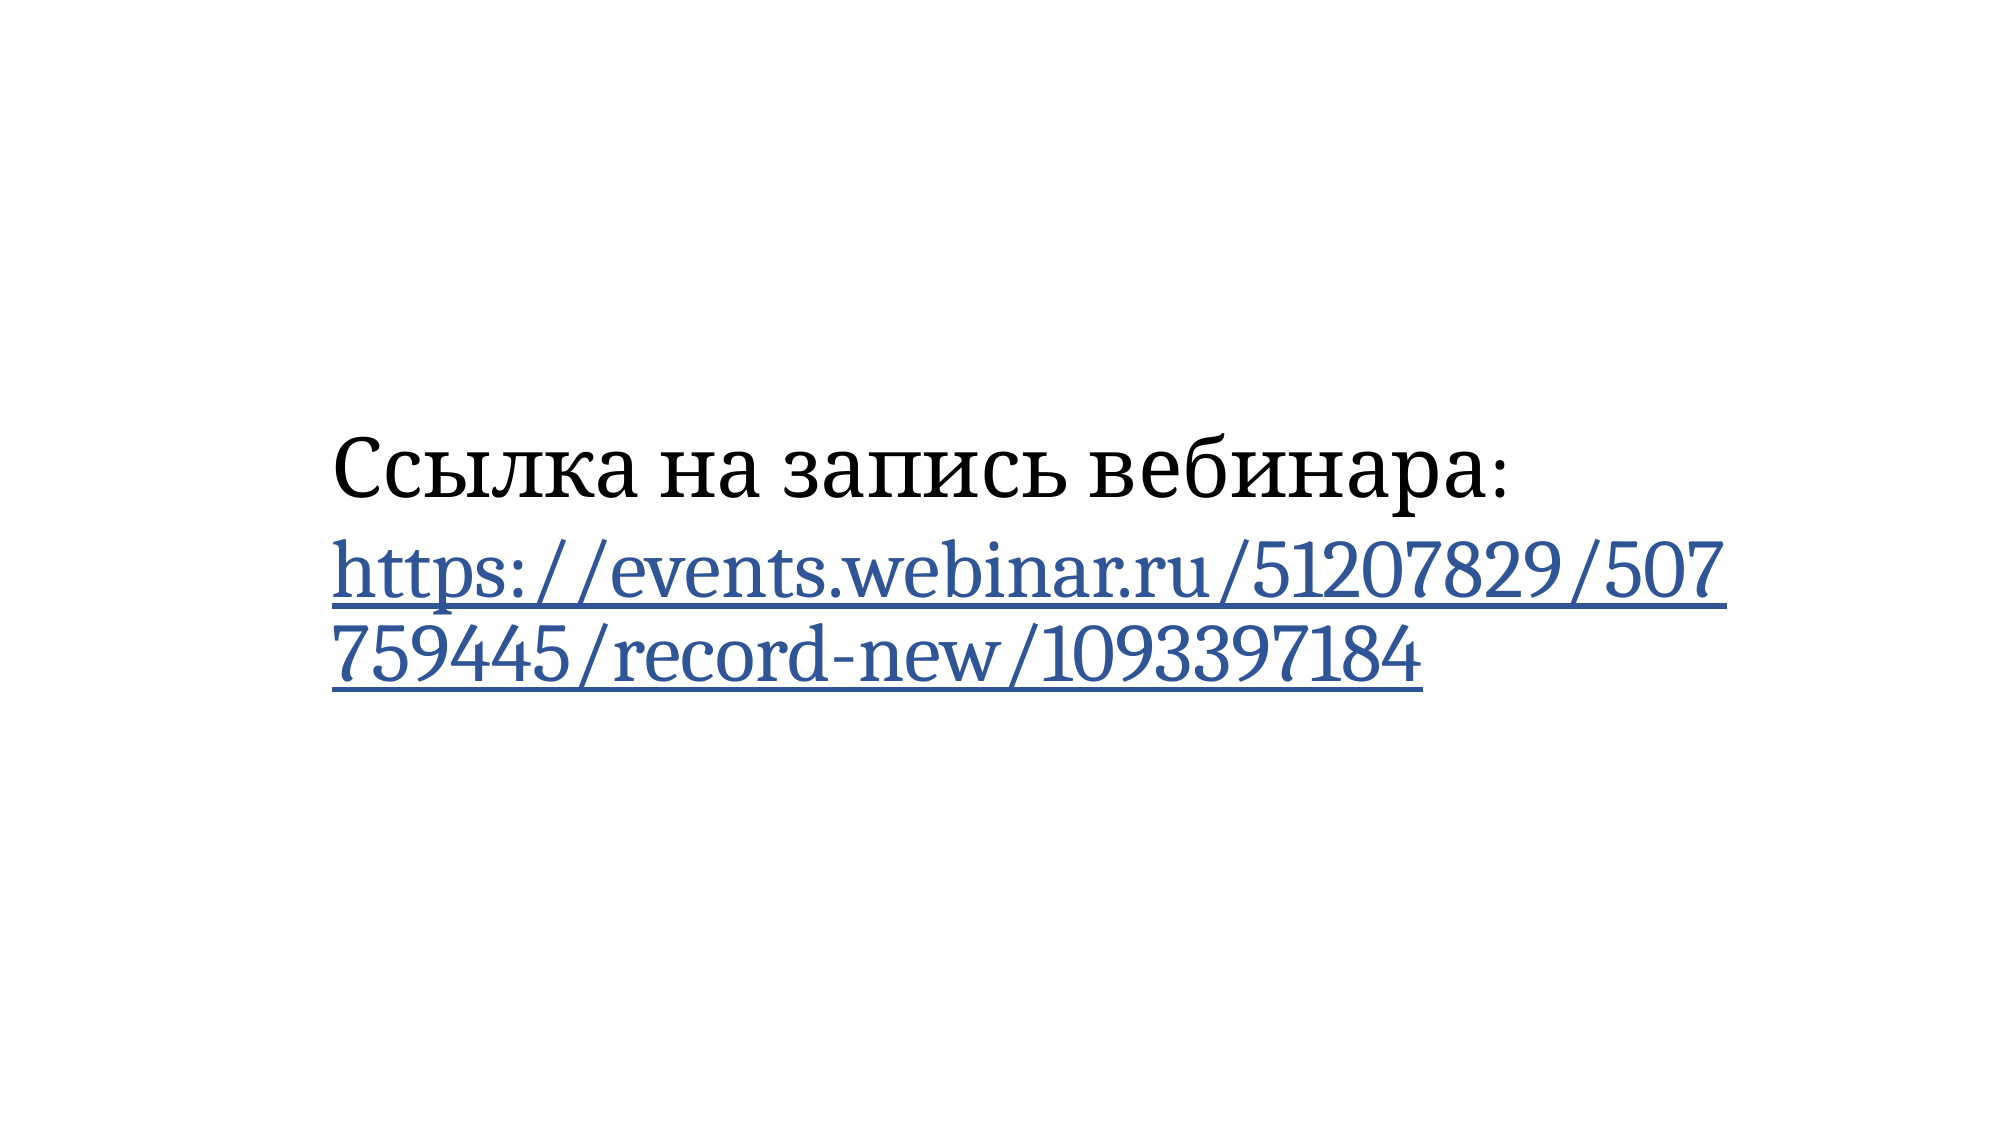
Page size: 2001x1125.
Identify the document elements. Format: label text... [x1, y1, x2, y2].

text_box Ссылка на запись вебинара: https://events.webinar.ru/51207829/507759445/record-new/1093397184 [317, 407, 1766, 822]
